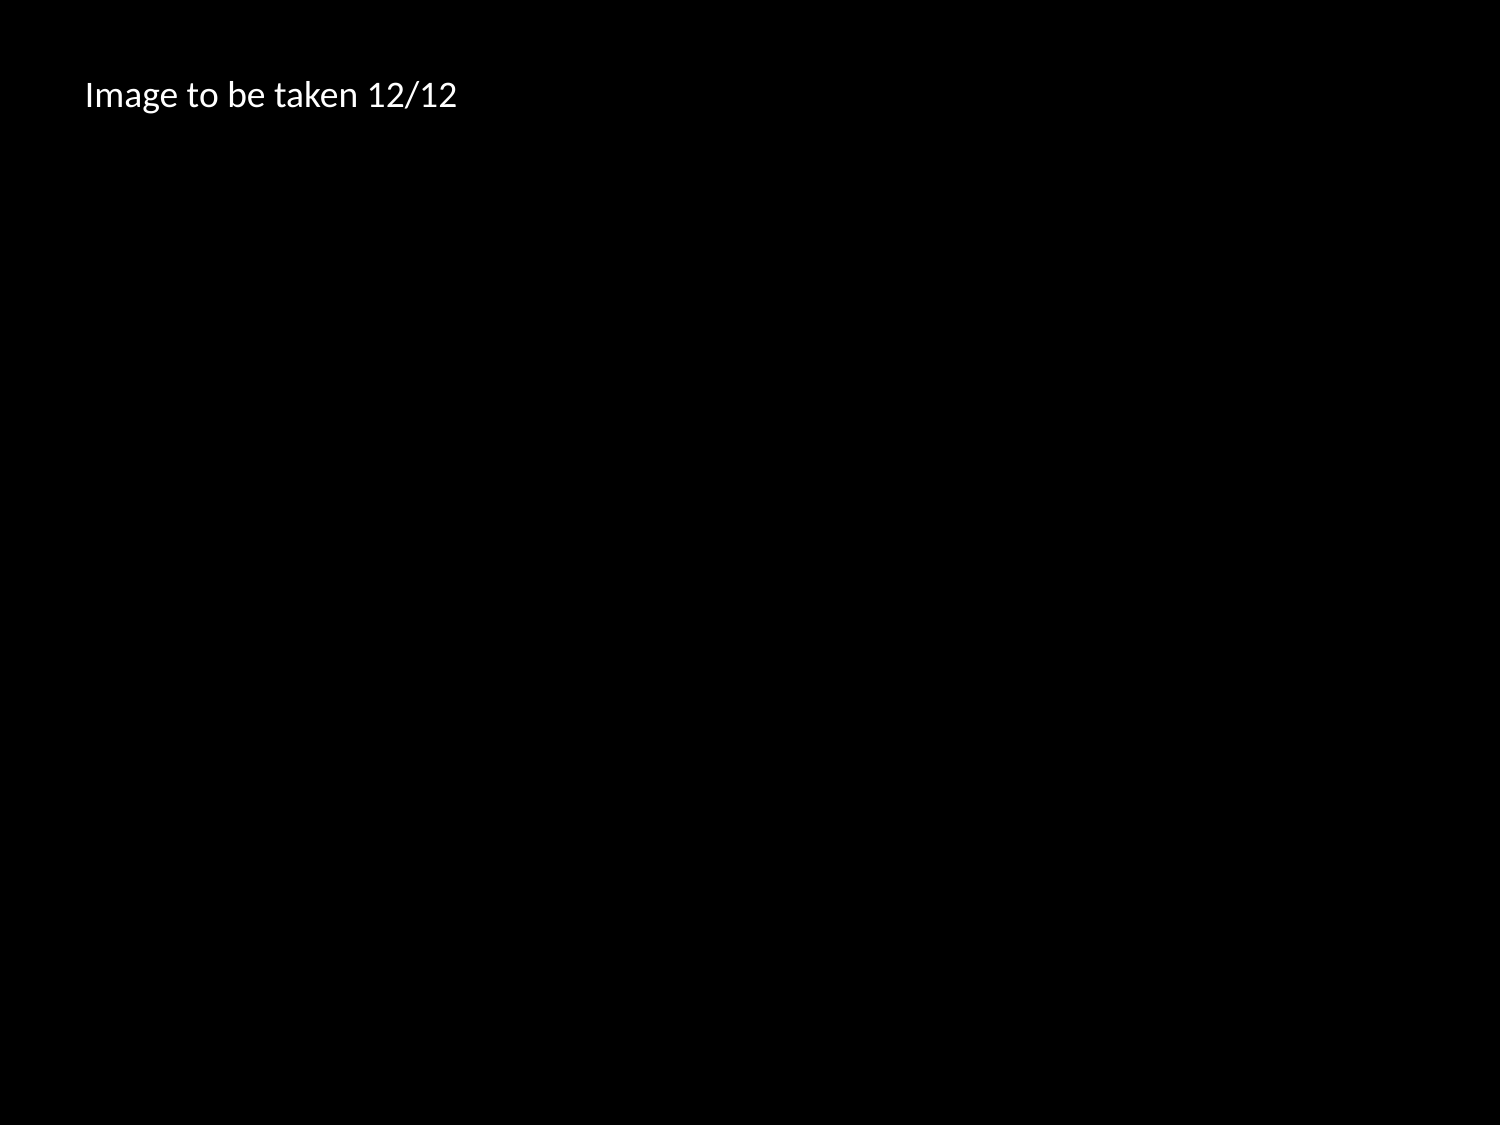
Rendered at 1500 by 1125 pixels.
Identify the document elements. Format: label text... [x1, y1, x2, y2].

text_box Image to be taken 12/12 [70, 63, 518, 123]
